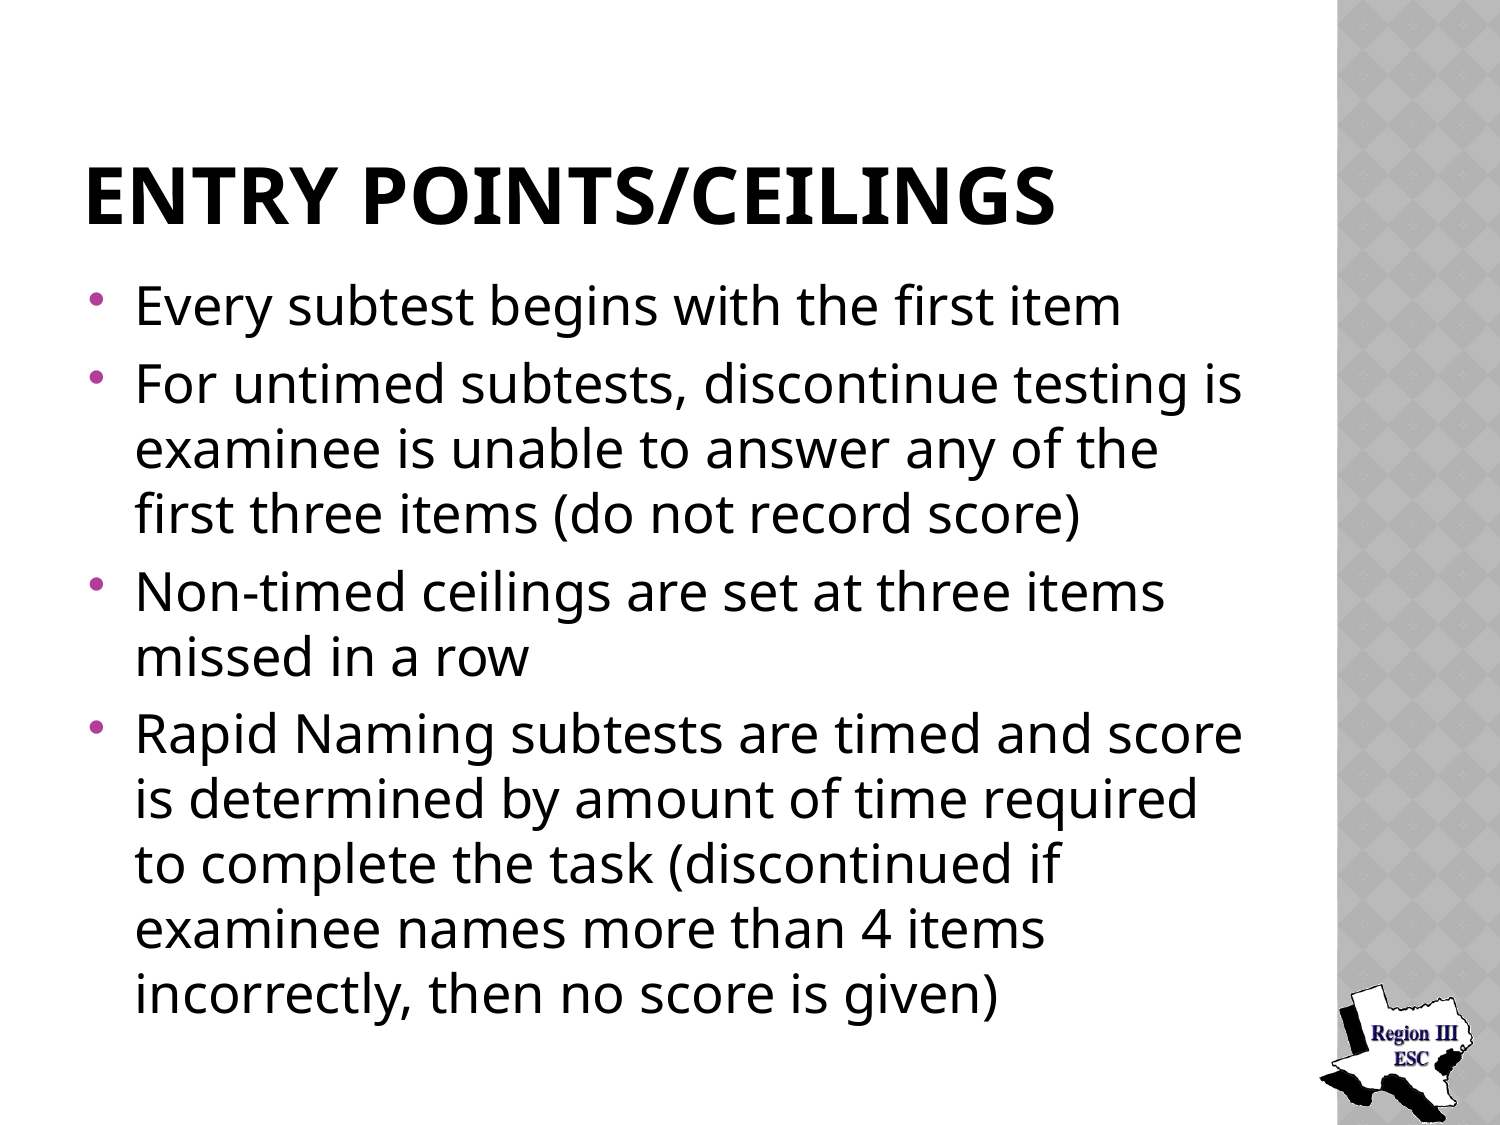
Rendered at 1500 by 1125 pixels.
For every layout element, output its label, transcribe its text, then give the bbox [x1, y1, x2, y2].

title Entry Points/Ceilings [75, 52, 1263, 240]
list Every subtest begins with the first item For untimed subtests, discontinue testing is examinee is unable to answer any of the first three items (do not record score) Non-timed ceilings are set at three items missed in a row Rapid Naming subtests are timed and score is determined by amount of time required to complete the task (discontinued if examinee names more than 4 items incorrectly, then no score is given) [75, 264, 1263, 1059]
picture [1318, 982, 1476, 1125]
